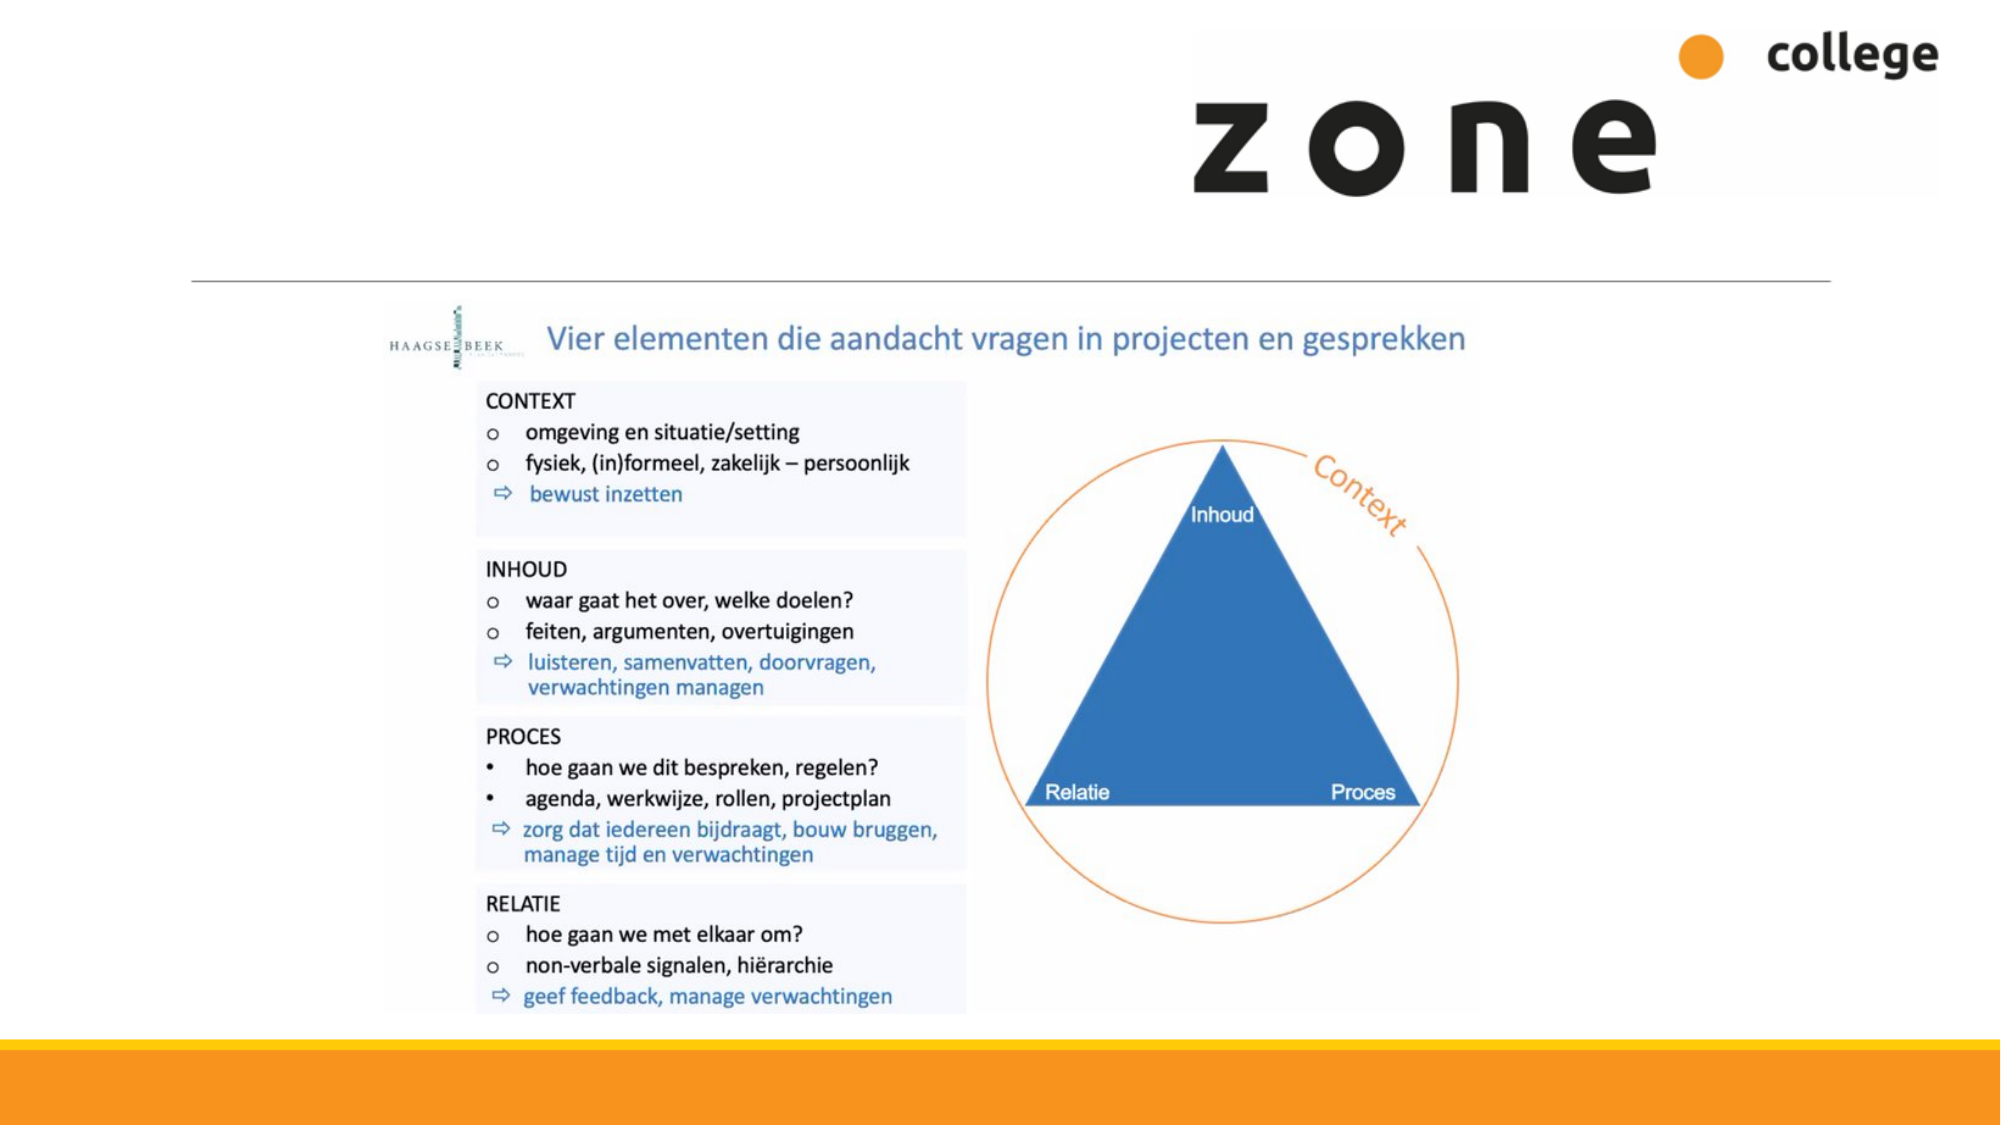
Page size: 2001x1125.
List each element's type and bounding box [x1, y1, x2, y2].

picture [0, 0, 2001, 1125]
list [382, 299, 1480, 1014]
